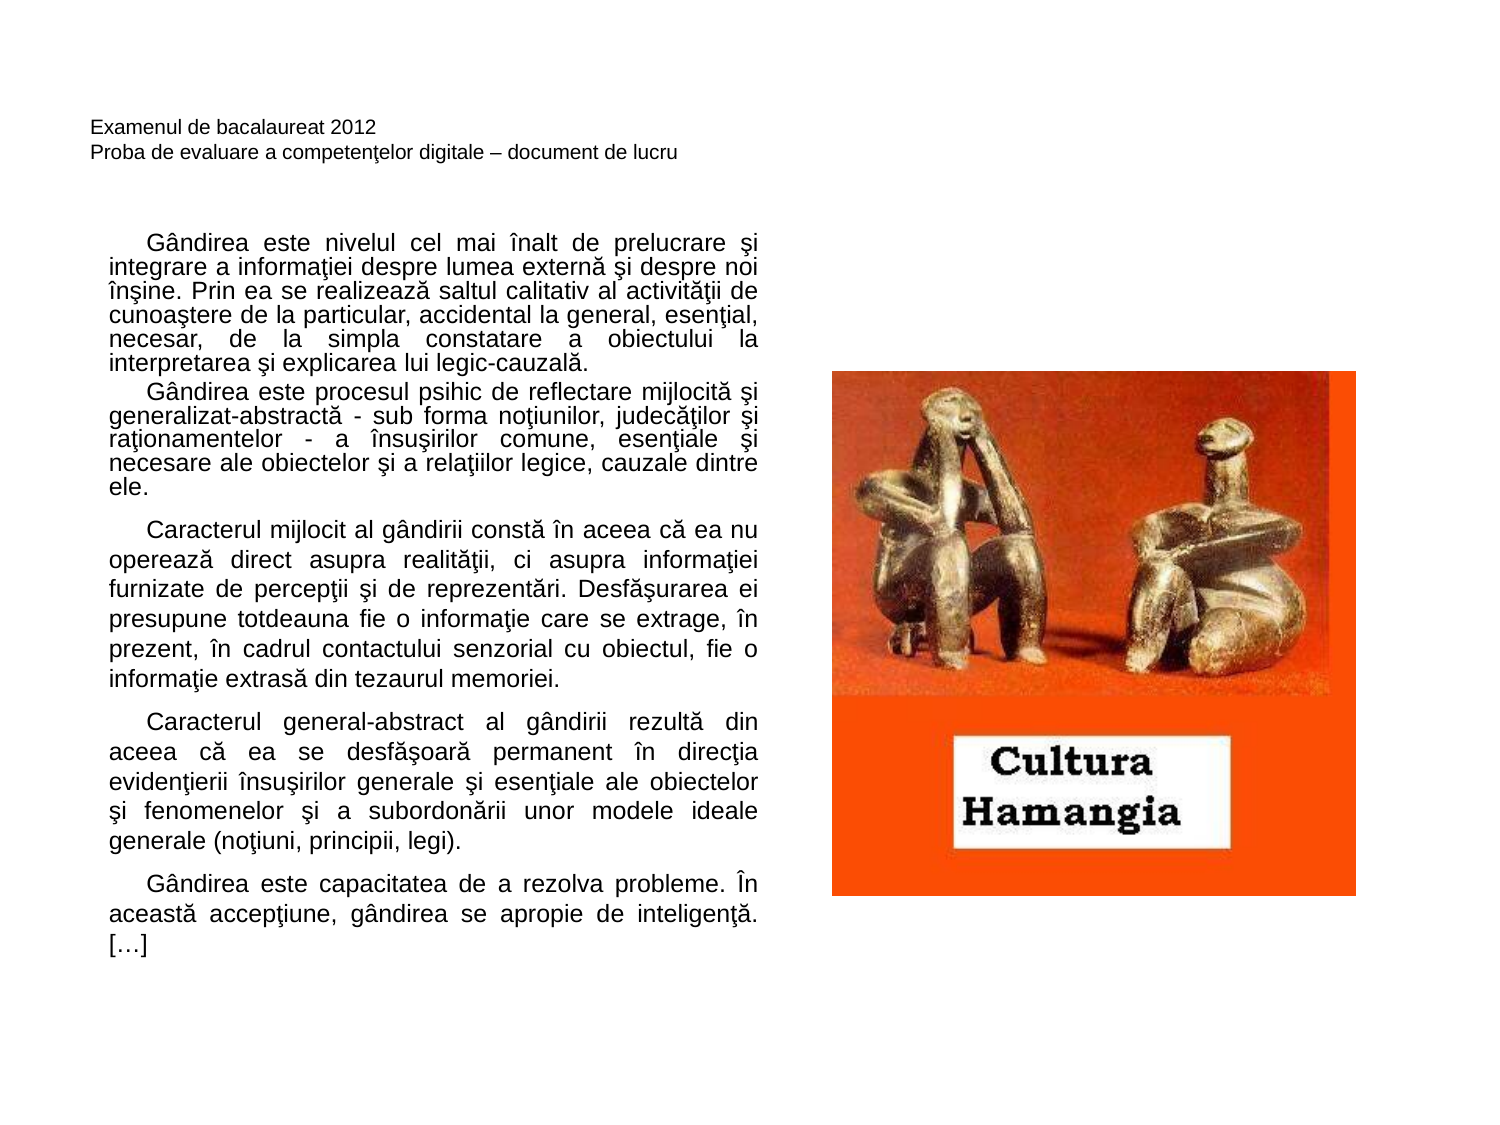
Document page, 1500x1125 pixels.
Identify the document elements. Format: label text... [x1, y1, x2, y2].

list Gândirea este nivelul cel mai înalt de prelucrare şi integrare a informaţiei despre lumea externă şi despre noi înşine. Prin ea se realizează saltul calitativ al activităţii de cunoaştere de la particular, accidental la general, esenţial, necesar, de la simpla constatare a obiectului la interpretarea şi explicarea lui legic-cauzală. Gândirea este procesul psihic de reflectare mijlocită şi generalizat-abstractă - sub forma noţiunilor, judecăţilor şi raţionamentelor - a însuşirilor comune, esenţiale şi necesare ale obiectelor şi a relaţiilor legice, cauzale dintre ele. Caracterul mijlocit al gândirii constă în aceea că ea nu operează direct asupra realităţii, ci asupra informaţiei furnizate de percepţii şi de reprezentări. Desfăşurarea ei presupune totdeauna fie o informaţie care se extrage, în prezent, în cadrul contactului senzorial cu obiectul, fie o informaţie extrasă din tezaurul memoriei. Caracterul general-abstract al gândirii rezultă din aceea că ea se desfăşoară permanent în direcţia evidenţierii însuşirilor generale şi esenţiale ale obiectelor şi fenomenelor şi a subordonării unor modele ideale generale (noţiuni, principii, legi). Gândirea este capacitatea de a rezolva probleme. În această accepţiune, gândirea se apropie de inteligenţă.[…] [74, 224, 776, 1038]
title Examenul de bacalaureat 2012 Proba de evaluare a competenţelor digitale – document de lucru [74, 44, 1426, 233]
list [831, 371, 1356, 896]
